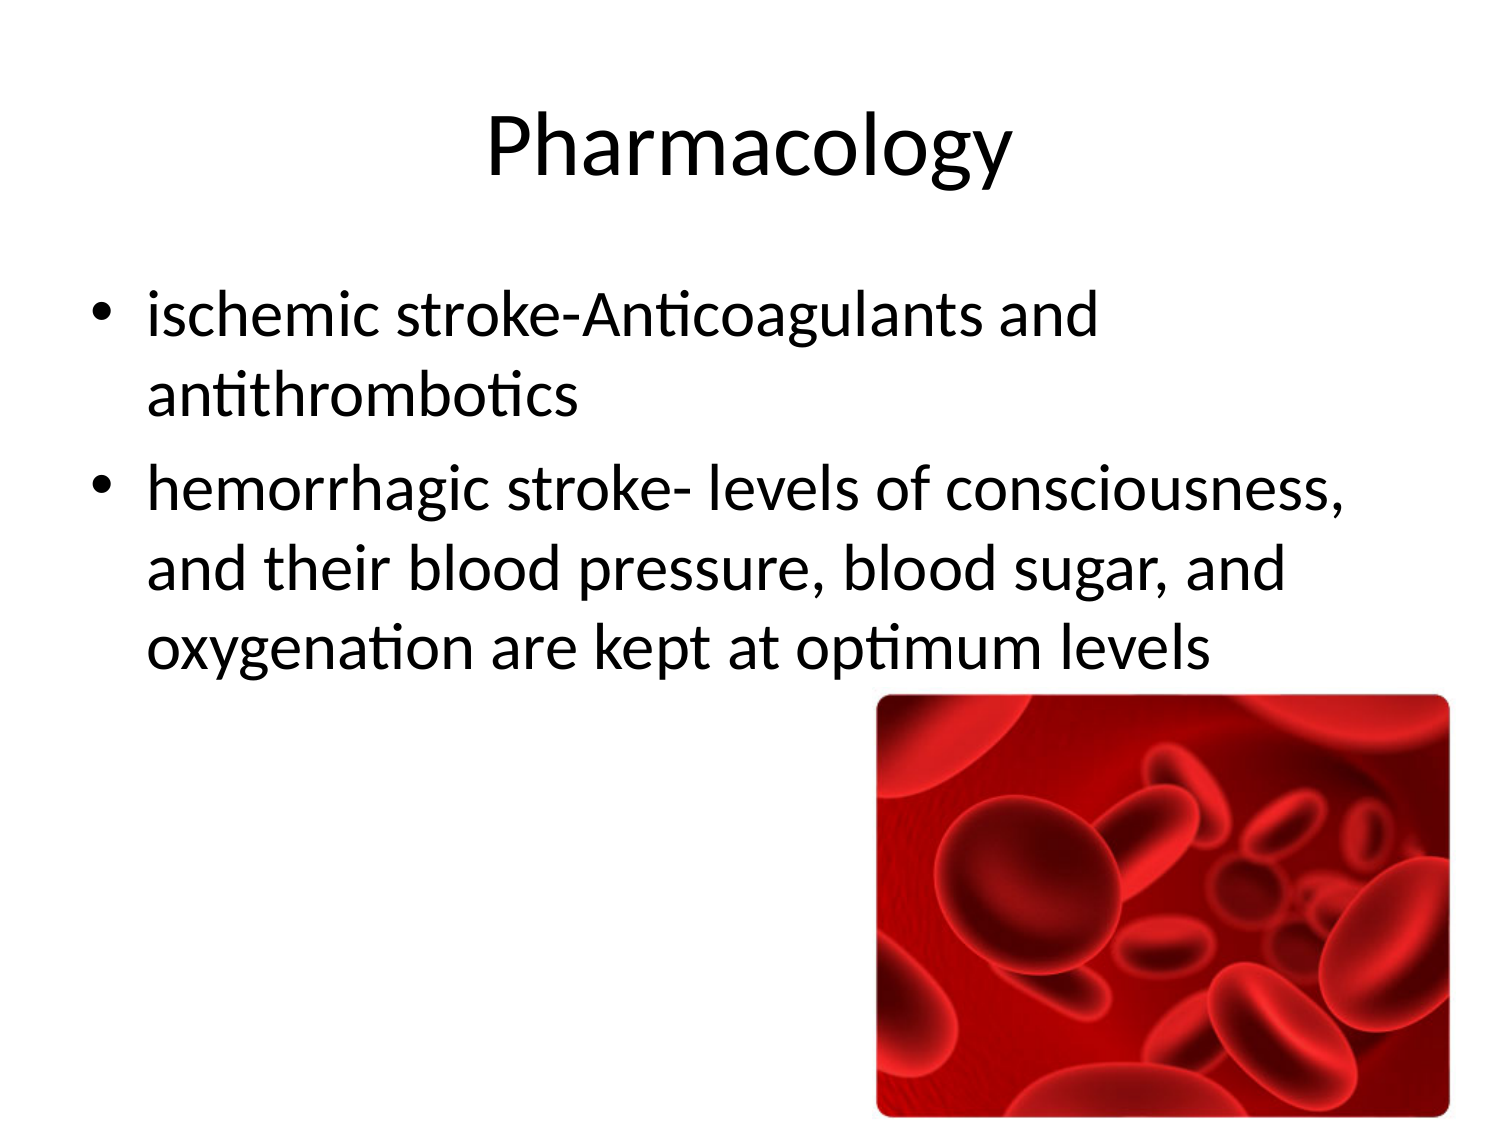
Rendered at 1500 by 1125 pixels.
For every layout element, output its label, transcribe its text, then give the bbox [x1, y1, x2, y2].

list ischemic stroke-Anticoagulants and antithrombotics hemorrhagic stroke- levels of consciousness, and their blood pressure, blood sugar, and oxygenation are kept at optimum levels [75, 262, 1425, 1005]
title Pharmacology [75, 45, 1425, 233]
picture [871, 687, 1456, 1125]
